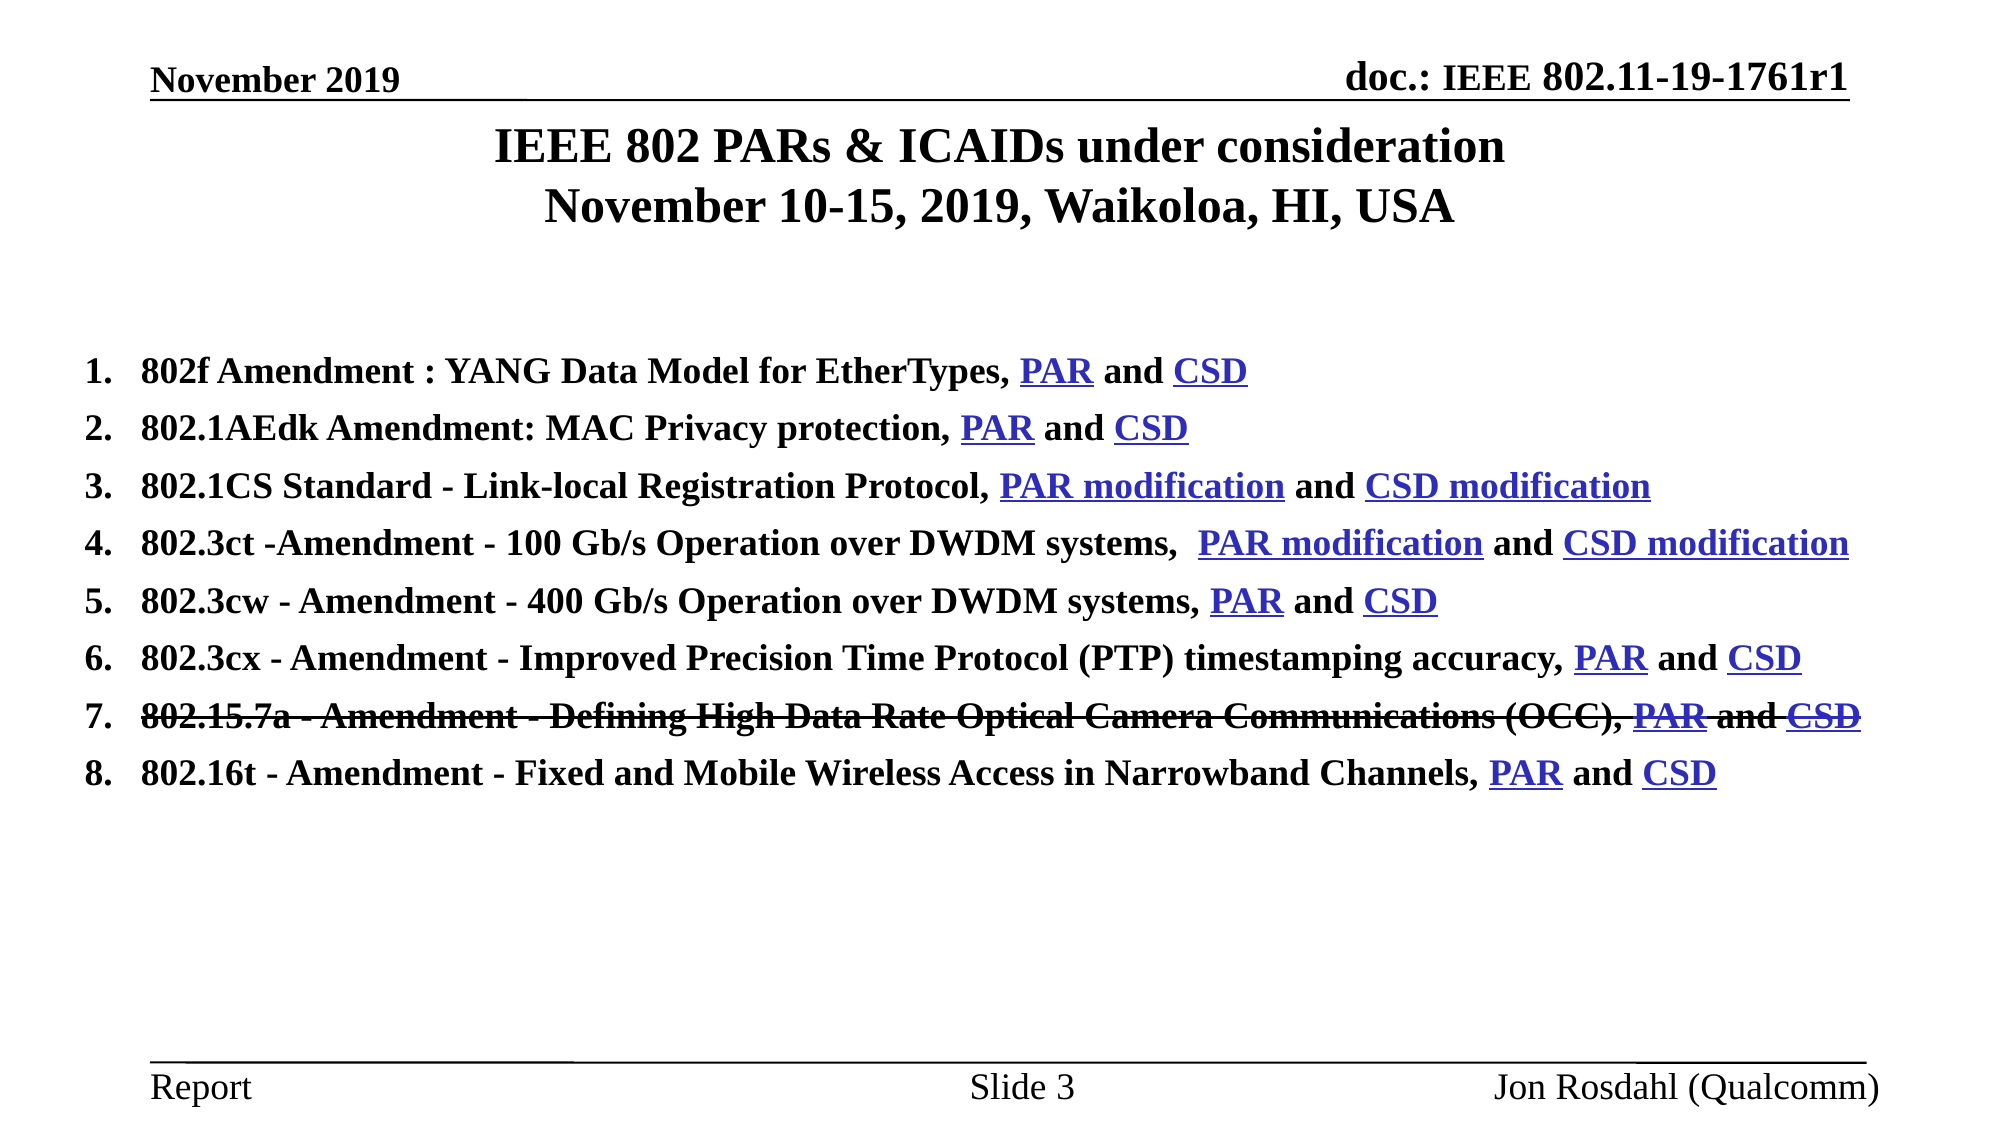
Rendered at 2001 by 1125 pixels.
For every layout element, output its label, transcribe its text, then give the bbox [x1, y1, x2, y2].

slide_number Slide 3 [950, 1061, 1095, 1125]
footer Jon Rosdahl (Qualcomm) [1436, 1061, 1881, 1108]
title IEEE 802 PARs & ICAIDs under consideration November 10-15, 2019, Waikoloa, HI, USA [149, 112, 1850, 232]
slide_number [149, 49, 431, 100]
list 802f Amendment : YANG Data Model for EtherTypes, PAR and CSD 802.1AEdk Amendment: MAC Privacy protection, PAR and CSD 802.1CS Standard - Link-local Registration Protocol, PAR modification and CSD modification 802.3ct -Amendment - 100 Gb/s Operation over DWDM systems, PAR modification and CSD modification 802.3cw - Amendment - 400 Gb/s Operation over DWDM systems, PAR and CSD 802.3cx - Amendment - Improved Precision Time Protocol (PTP) timestamping accuracy, PAR and CSD 802.15.7a - Amendment - Defining High Data Rate Optical Camera Communications (OCC), PAR and CSD 802.16t - Amendment - Fixed and Mobile Wireless Access in Narrowband Channels, PAR and CSD [69, 337, 1931, 1028]
